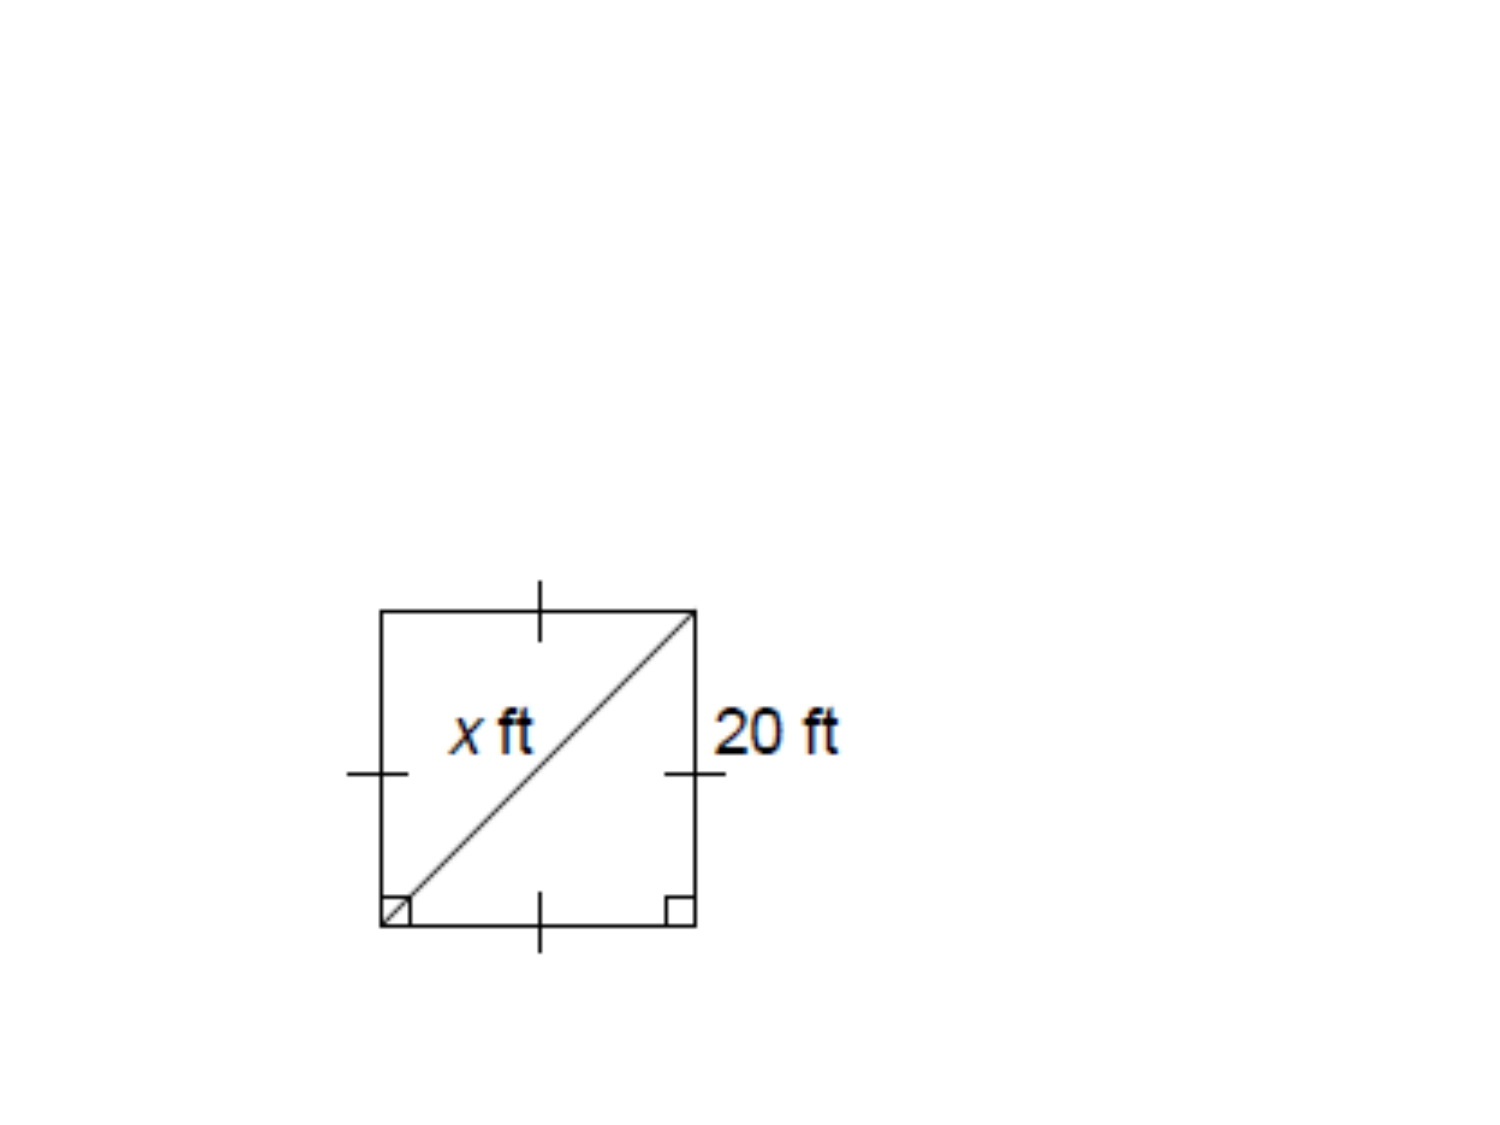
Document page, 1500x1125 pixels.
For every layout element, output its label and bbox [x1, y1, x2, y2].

list [287, 535, 872, 1013]
